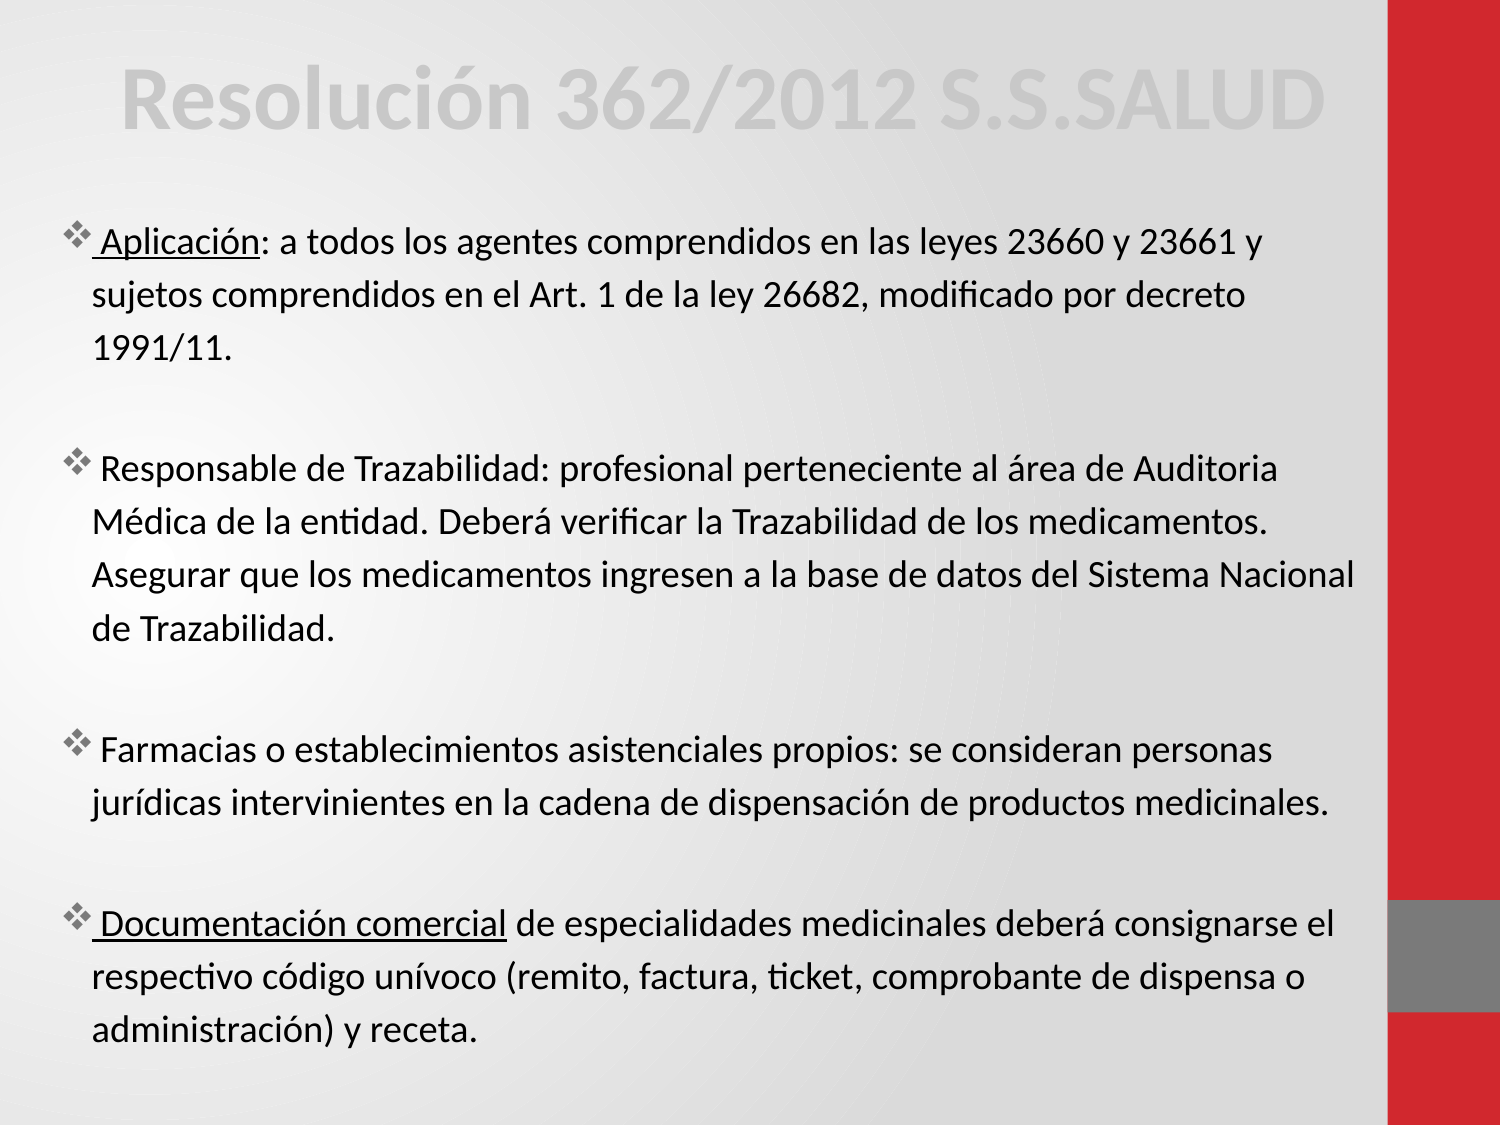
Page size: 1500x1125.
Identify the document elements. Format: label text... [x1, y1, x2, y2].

text_box Resolución 362/2012 S.S.SALUD [105, 30, 1343, 156]
list Aplicación: a todos los agentes comprendidos en las leyes 23660 y 23661 y sujetos comprendidos en el Art. 1 de la ley 26682, modificado por decreto 1991/11. Responsable de Trazabilidad: profesional perteneciente al área de Auditoria Médica de la entidad. Deberá verificar la Trazabilidad de los medicamentos. Asegurar que los medicamentos ingresen a la base de datos del Sistema Nacional de Trazabilidad. Farmacias o establecimientos asistenciales propios: se consideran personas jurídicas intervinientes en la cadena de dispensación de productos medicinales. Documentación comercial de especialidades medicinales deberá consignarse el respectivo código unívoco (remito, factura, ticket, comprobante de dispensa o administración) y receta. [29, 184, 1390, 1106]
